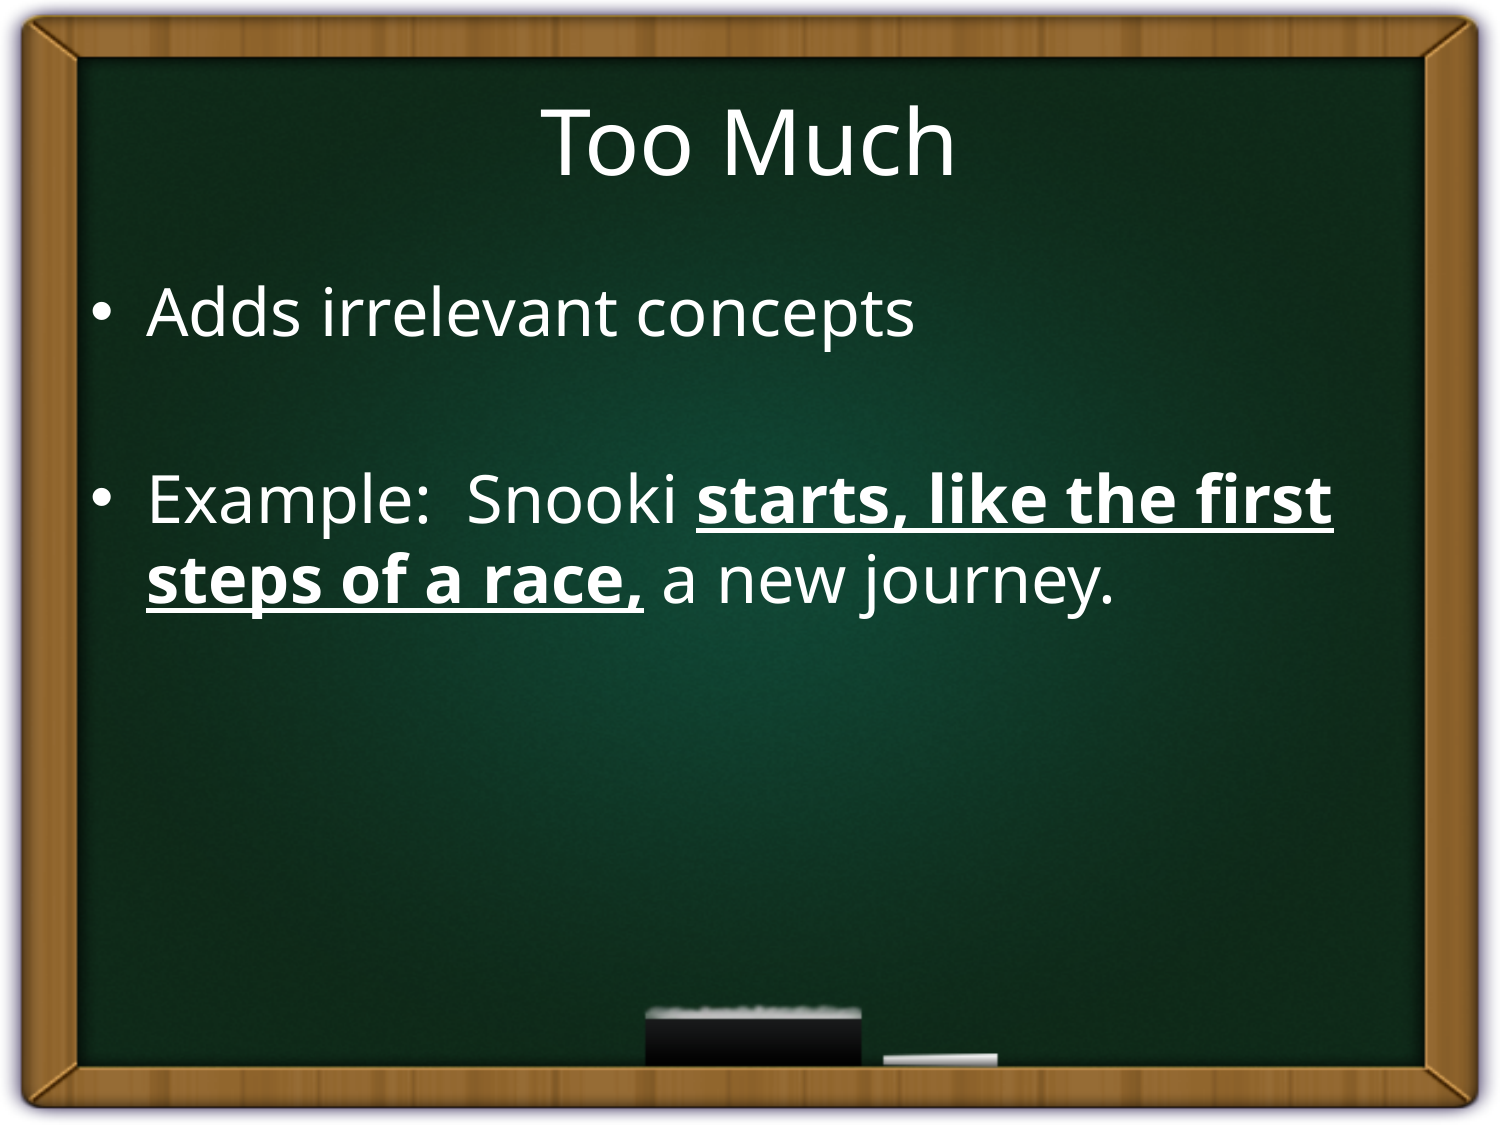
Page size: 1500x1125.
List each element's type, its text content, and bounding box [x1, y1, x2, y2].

list Adds irrelevant concepts Example: Snooki starts, like the first steps of a race, a new journey. [75, 262, 1425, 1005]
title Too Much [75, 45, 1425, 233]
picture [0, 0, 1500, 1125]
